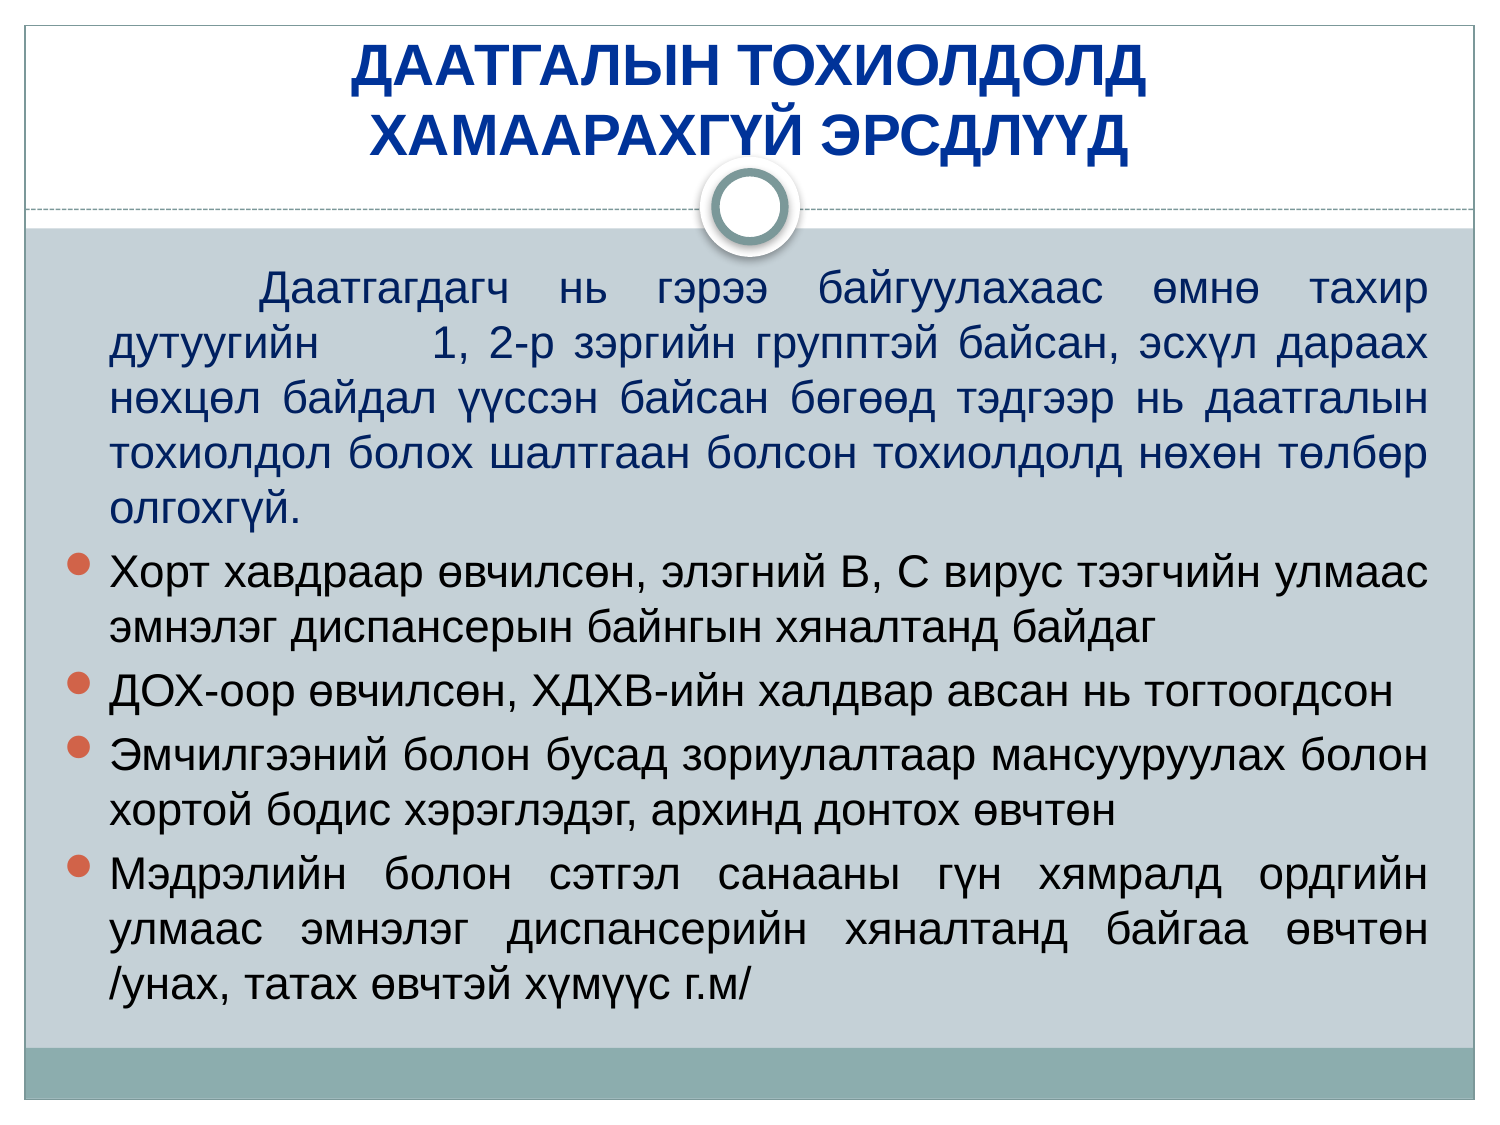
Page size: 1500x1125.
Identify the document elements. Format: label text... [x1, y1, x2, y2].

title ДААТГАЛЫН ТОХИОЛДОЛД ХАМААРАХГҮЙ ЭРСДЛҮҮД [49, 24, 1450, 175]
list Даатгагдагч нь гэрээ байгуулахаас өмнө тахир дутуугийн 1, 2-р зэргийн групптэй байсан, эсхүл дараах нөхцөл байдал үүссэн байсан бөгөөд тэдгээр нь даатгалын тохиолдол болох шалтгаан болсон тохиолдолд нөхөн төлбөр олгохгүй. Хорт хавдраар өвчилсөн, элэгний В, С вирус тээгчийн улмаас эмнэлэг диспансерын байнгын хяналтанд байдаг ДОХ-оор өвчилсөн, ХДХВ-ийн халдвар авсан нь тогтоогдсон Эмчилгээний болон бусад зориулалтаар мансууруулах болон хортой бодис хэрэглэдэг, архинд донтох өвчтөн Мэдрэлийн болон сэтгэл санааны гүн хямралд ордгийн улмаас эмнэлэг диспансерийн хяналтанд байгаа өвчтөн /унах, татах өвчтэй хүмүүс г.м/ [49, 250, 1445, 1050]
